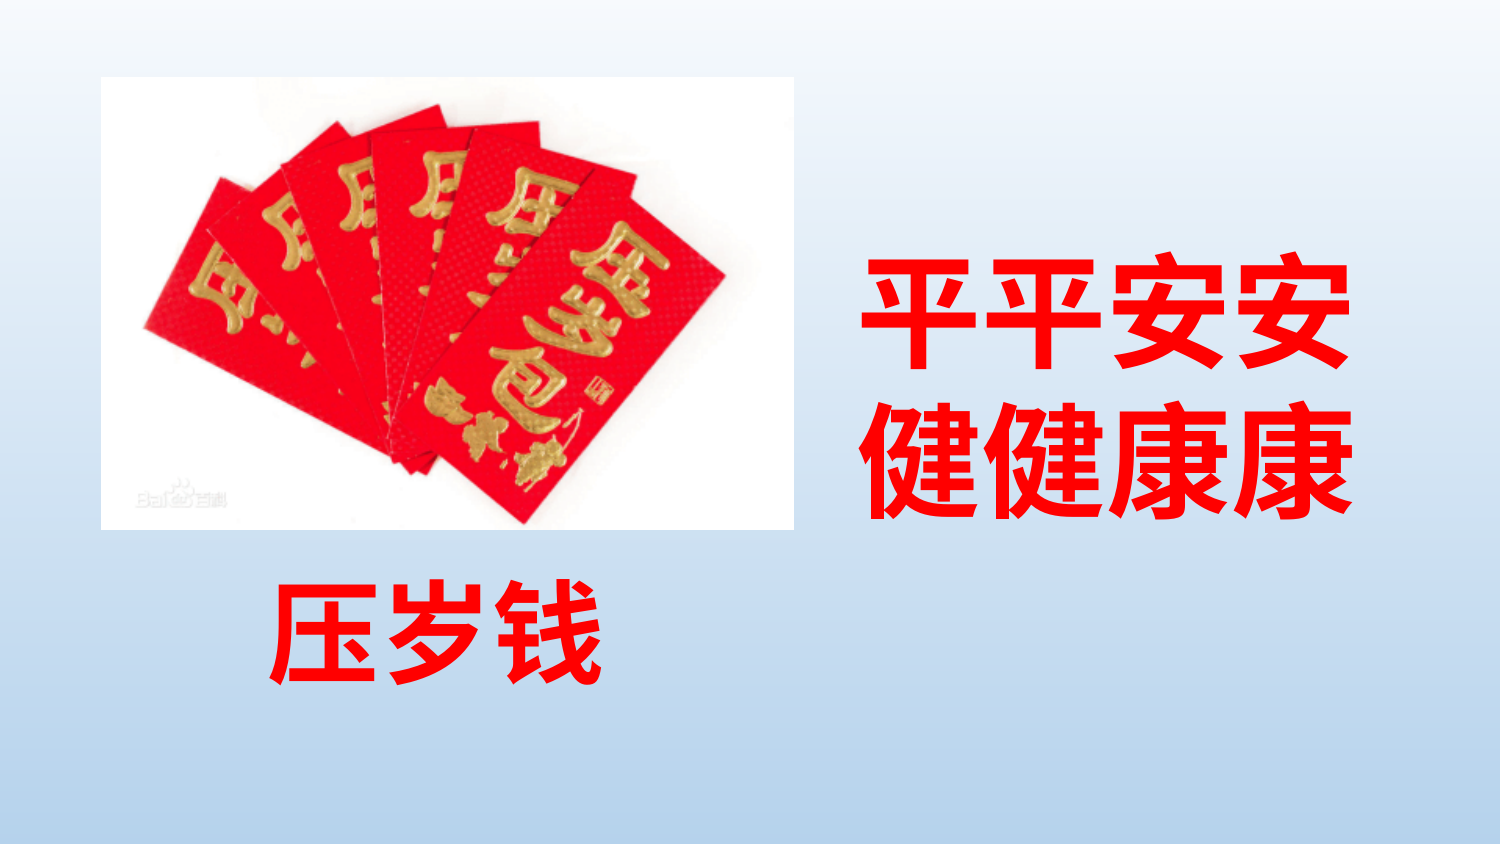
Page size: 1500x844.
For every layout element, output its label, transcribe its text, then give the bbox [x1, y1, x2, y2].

picture [100, 77, 794, 530]
text_box 平平安安 健健康康 [841, 226, 1372, 541]
text_box 压岁钱 [253, 555, 763, 705]
